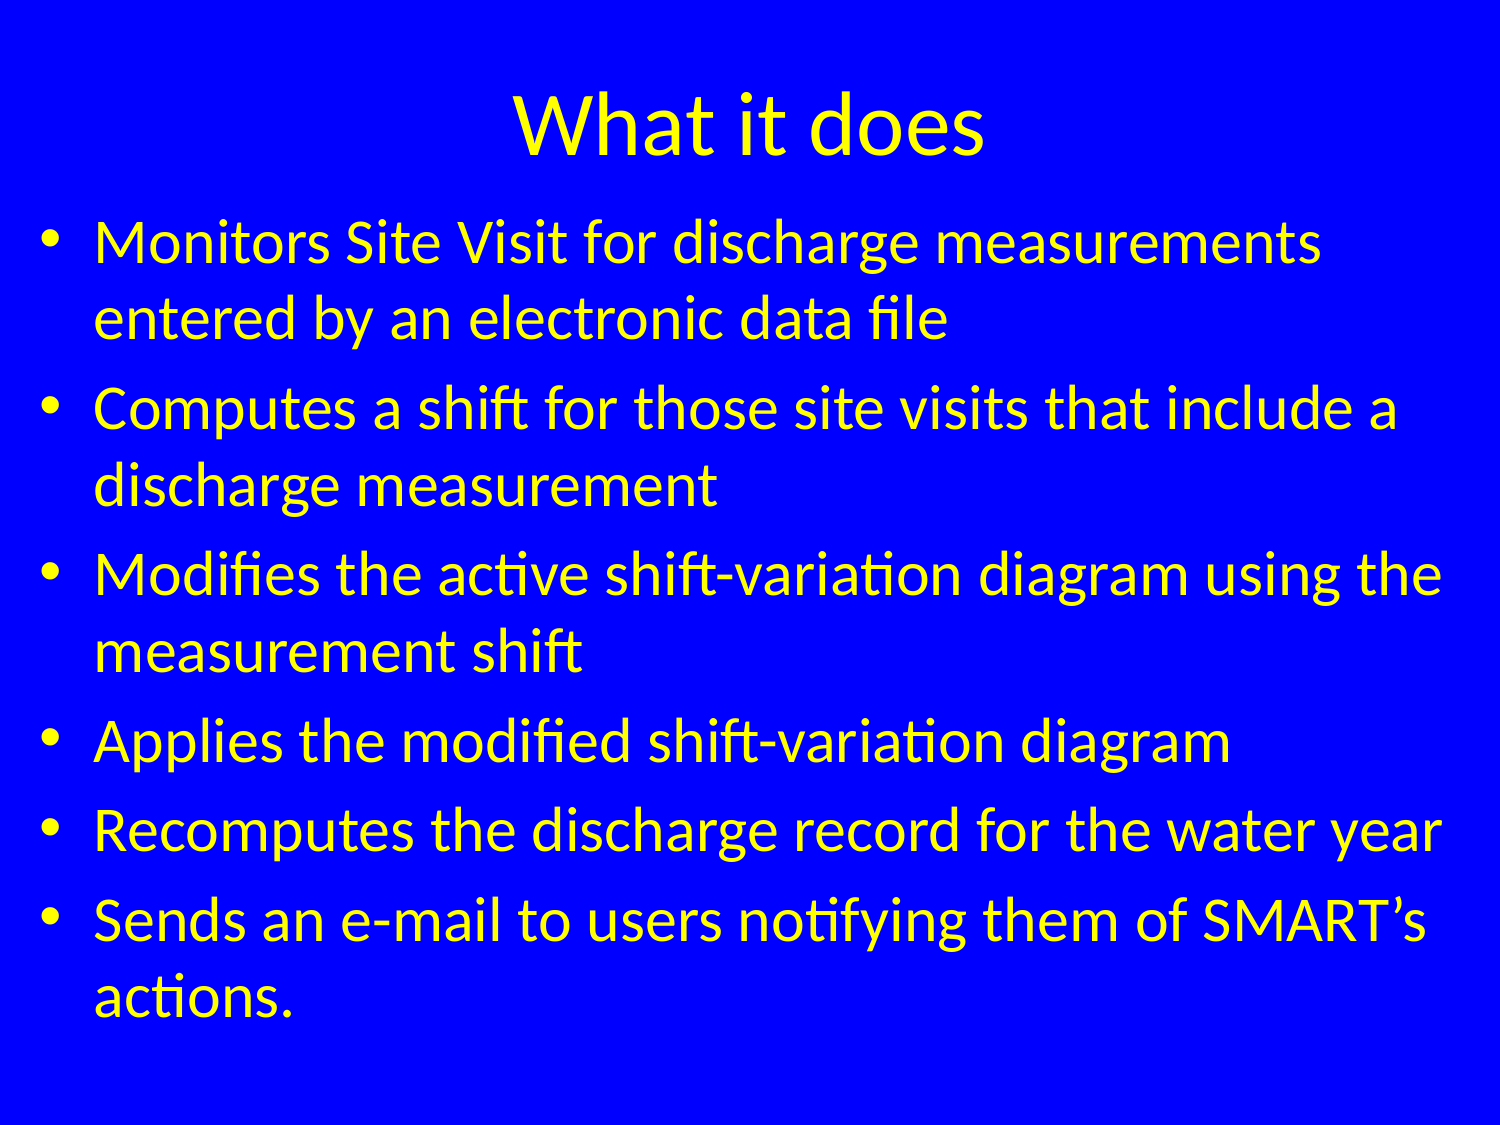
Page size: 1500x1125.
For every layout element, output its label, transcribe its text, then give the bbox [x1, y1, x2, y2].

list Monitors Site Visit for discharge measurements entered by an electronic data file Computes a shift for those site visits that include a discharge measurement Modifies the active shift-variation diagram using the measurement shift Applies the modified shift-variation diagram Recomputes the discharge record for the water year Sends an e-mail to users notifying them of SMART’s actions. [24, 191, 1471, 1088]
title What it does [75, 45, 1425, 191]
